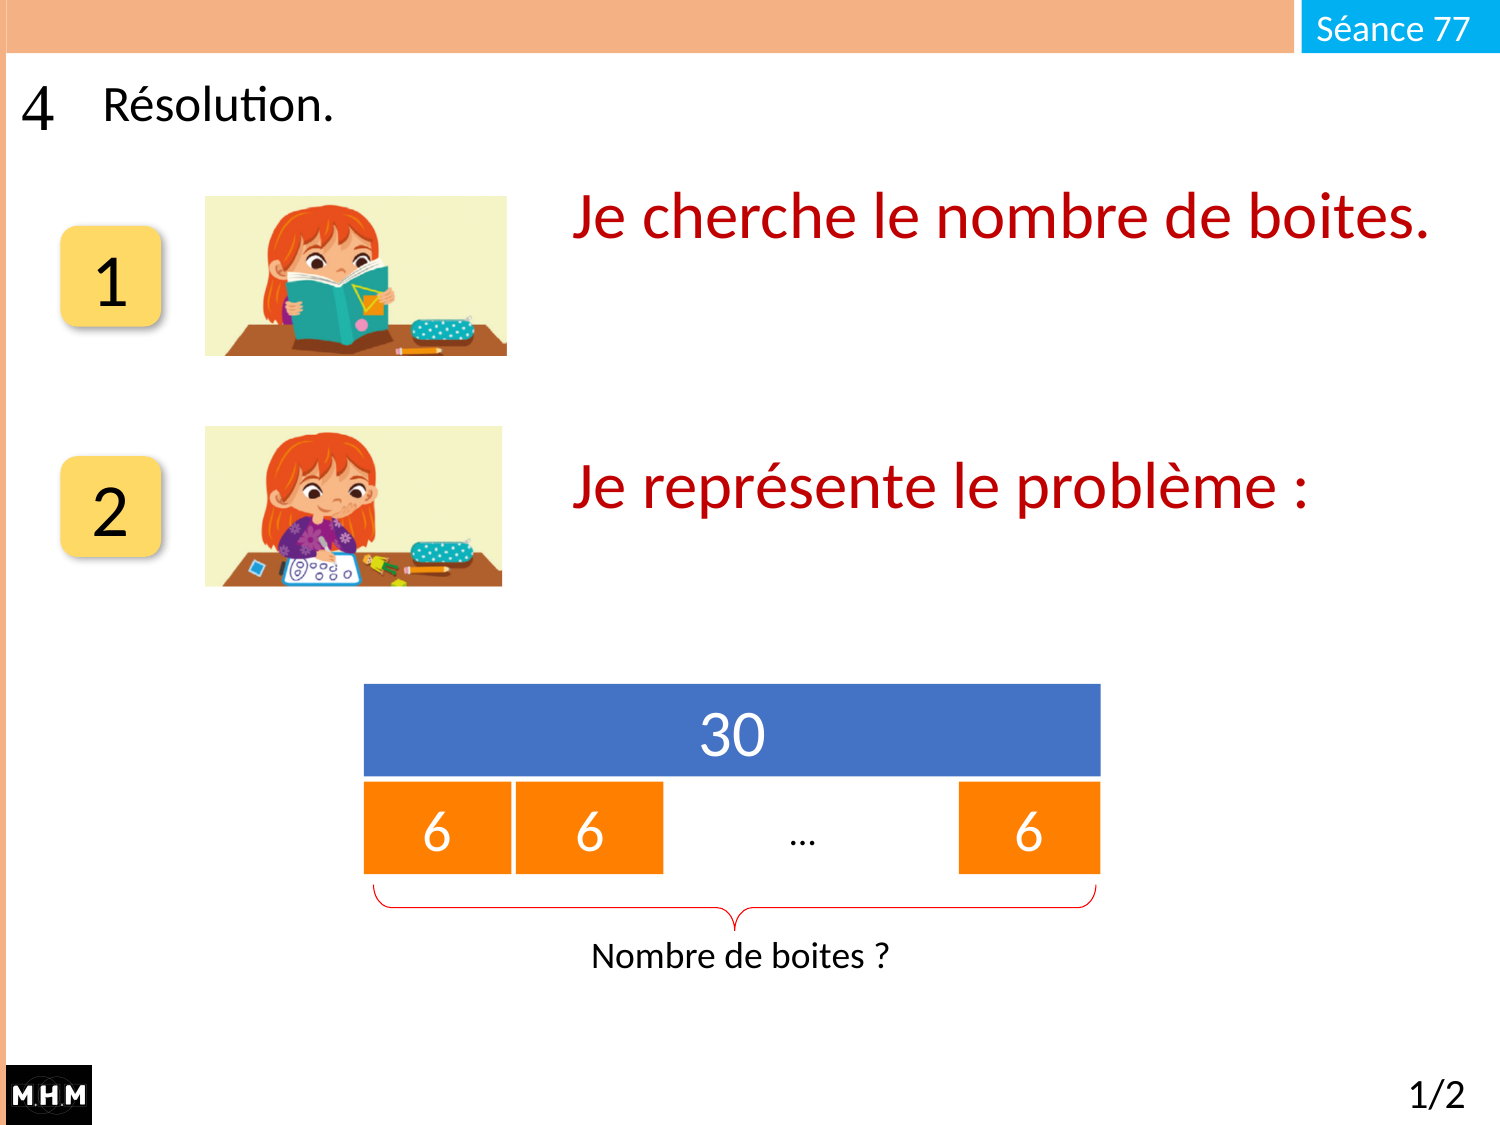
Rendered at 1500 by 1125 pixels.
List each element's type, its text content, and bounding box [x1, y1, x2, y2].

text_box 6 [363, 781, 512, 875]
text_box 2 [59, 455, 163, 558]
text_box [372, 884, 1097, 909]
text_box … [731, 783, 875, 878]
list 1/2 [1373, 1064, 1500, 1125]
text_box Je représente le problème : [558, 434, 1458, 530]
picture [204, 426, 503, 587]
text_box Nombre de boites ? [540, 906, 951, 1000]
text_box 30 [363, 683, 1102, 777]
text_box 6 [515, 781, 665, 875]
text_box Je cherche le nombre de boites. [558, 164, 1458, 260]
text_box 1 [59, 224, 163, 328]
picture [6, 1065, 92, 1125]
title Résolution. [87, 32, 1382, 140]
picture [204, 196, 515, 356]
text_box 6 [958, 781, 1102, 875]
